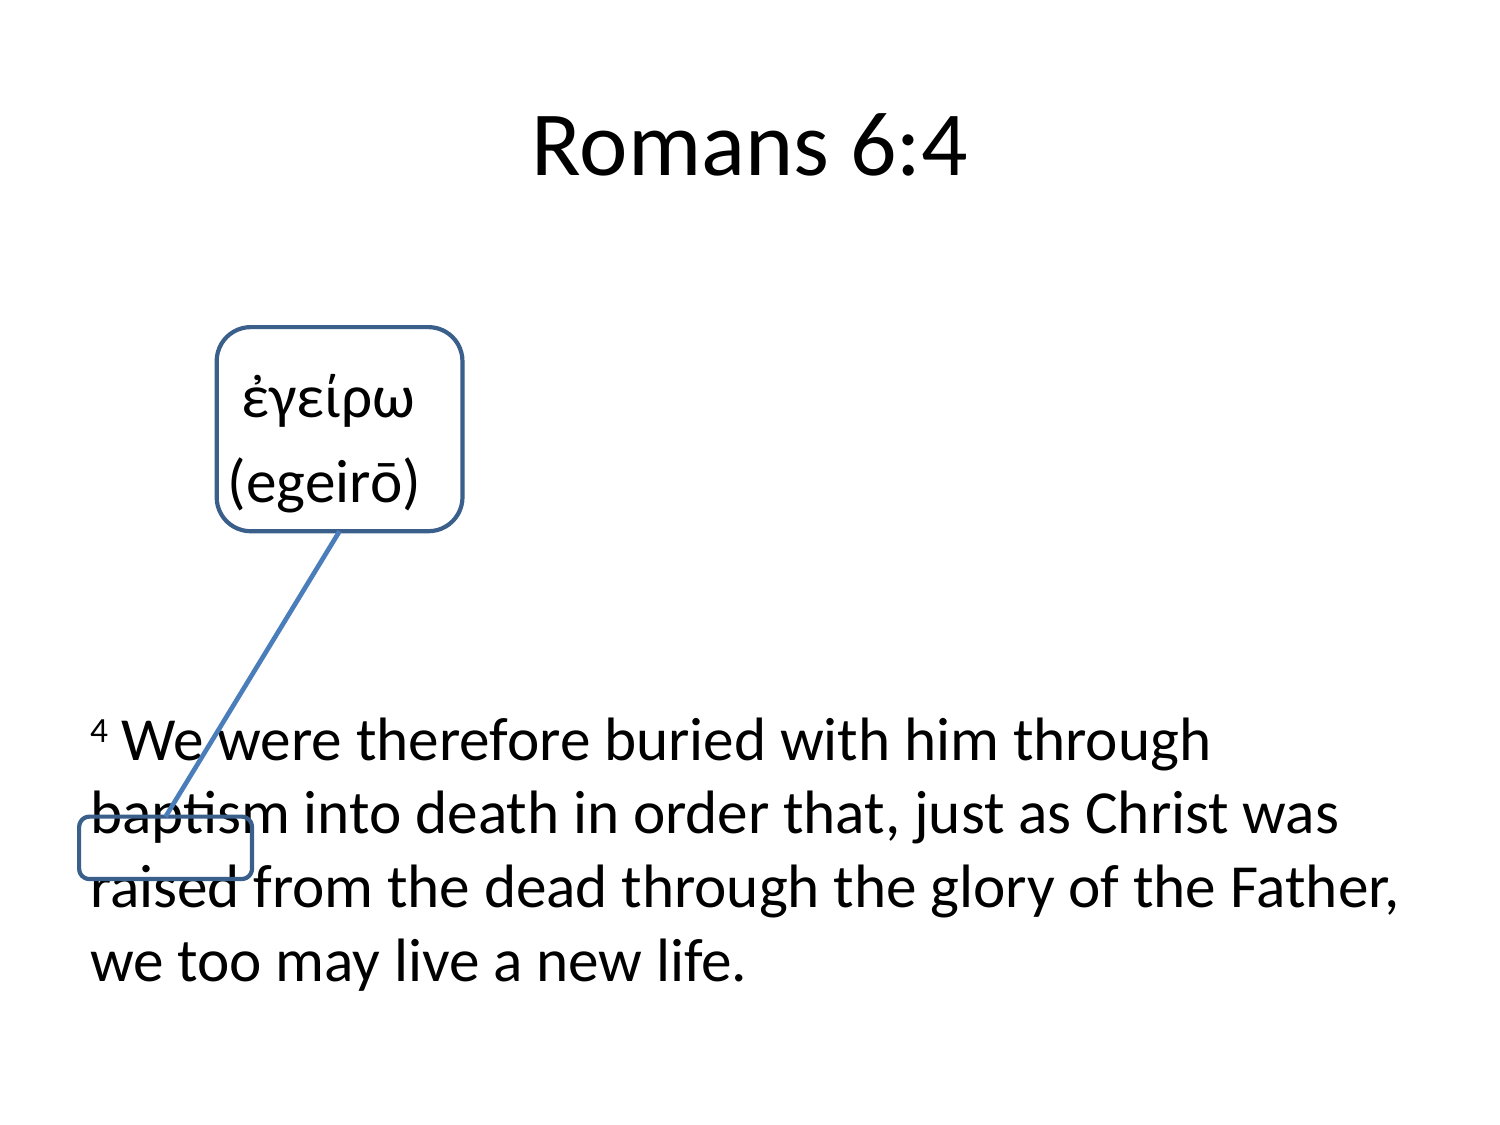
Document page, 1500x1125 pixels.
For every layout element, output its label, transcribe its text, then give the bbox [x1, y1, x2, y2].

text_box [165, 530, 340, 817]
text_box [214, 325, 465, 534]
list ἐγείρω (egeirō) 4 We were therefore buried with him through baptism into death in order that, just as Christ was raised from the dead through the glory of the Father, we too may live a new life. [75, 262, 1425, 1005]
title Romans 6:4 [75, 45, 1425, 233]
text_box [77, 814, 255, 882]
